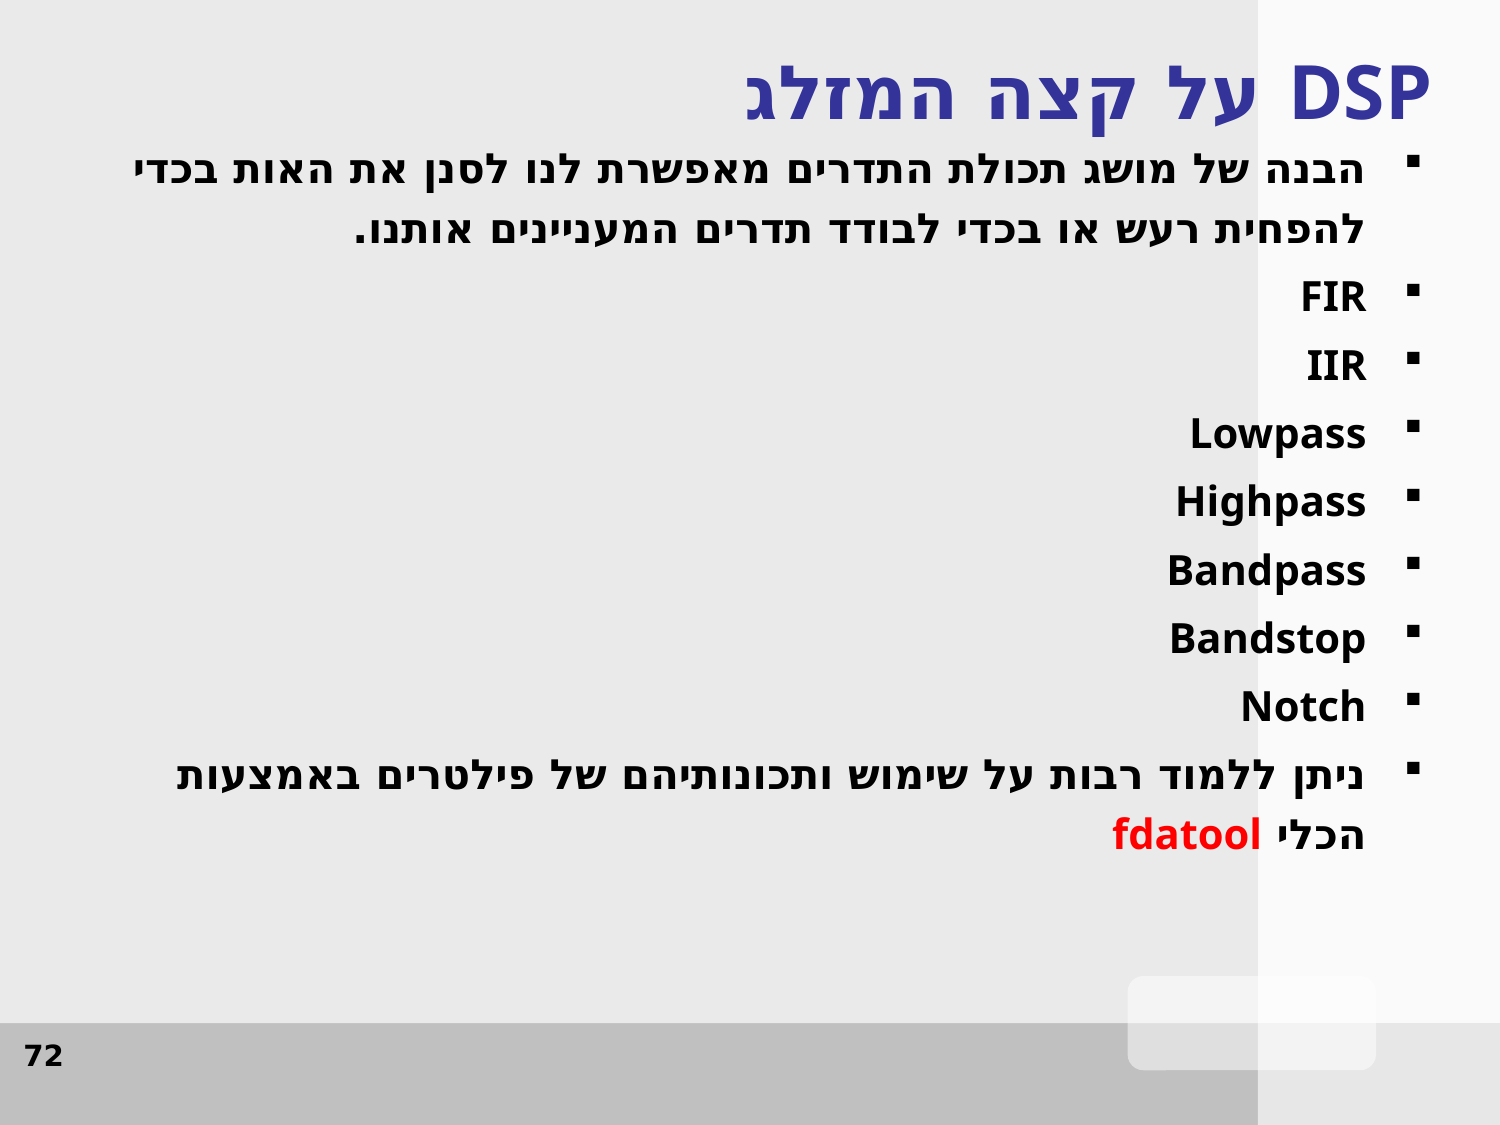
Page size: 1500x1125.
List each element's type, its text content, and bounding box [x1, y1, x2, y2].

text_box הבנה של מושג תכולת התדרים מאפשרת לנו לסנן את האות בכדי להפחית רעש או בכדי לבודד תדרים המעניינים אותנו. FIR IIR Lowpass Highpass Bandpass Bandstop Notch ניתן ללמוד רבות על שימוש ותכונותיהם של פילטרים באמצעות הכלי fdatool [70, 128, 1429, 862]
slide_number 72 [8, 1029, 359, 1108]
text_box DSP על קצה המזלג [98, 19, 1447, 160]
